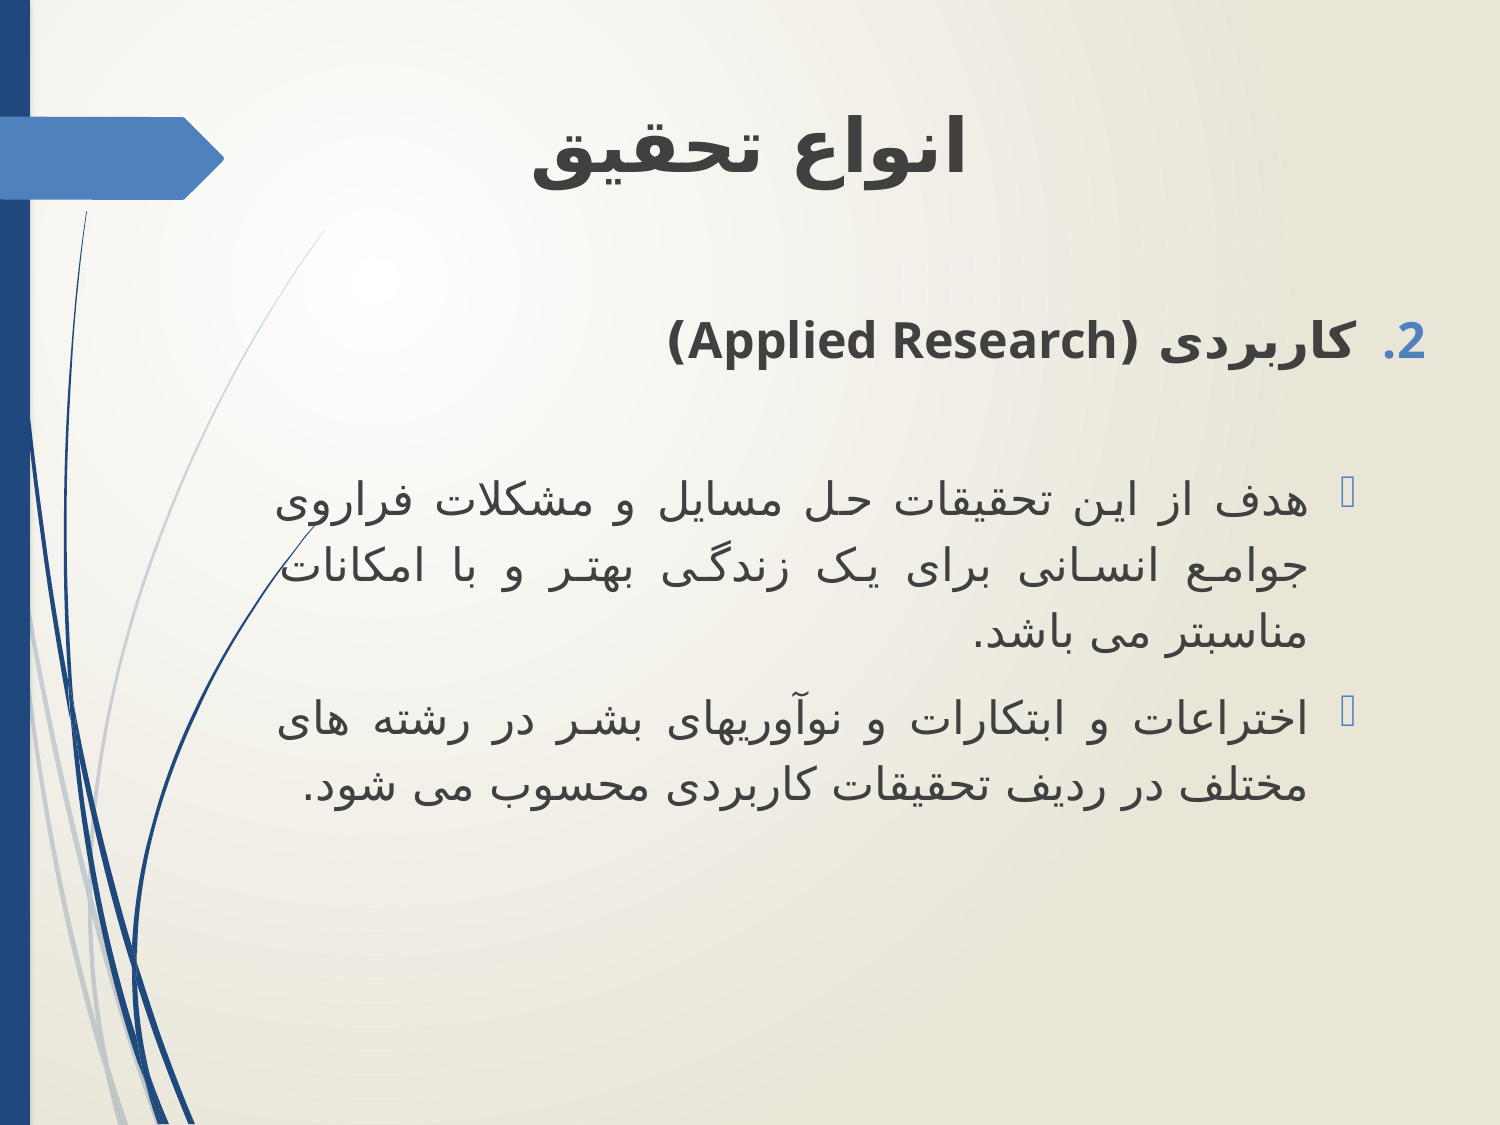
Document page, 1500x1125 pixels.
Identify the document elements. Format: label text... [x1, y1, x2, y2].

text_box انواع تحقیق [0, 90, 1500, 208]
list کاربردی (Applied Research) هدف از این تحقیقات حل مسایل و مشکلات فراروی جوامع انسانی برای یک زندگی بهتر و با امکانات مناسبتر می باشد. اختراعات و ابتکارات و نوآوریهای بشر در رشته های مختلف در ردیف تحقیقات کاربردی محسوب می شود. [253, 220, 1447, 1047]
